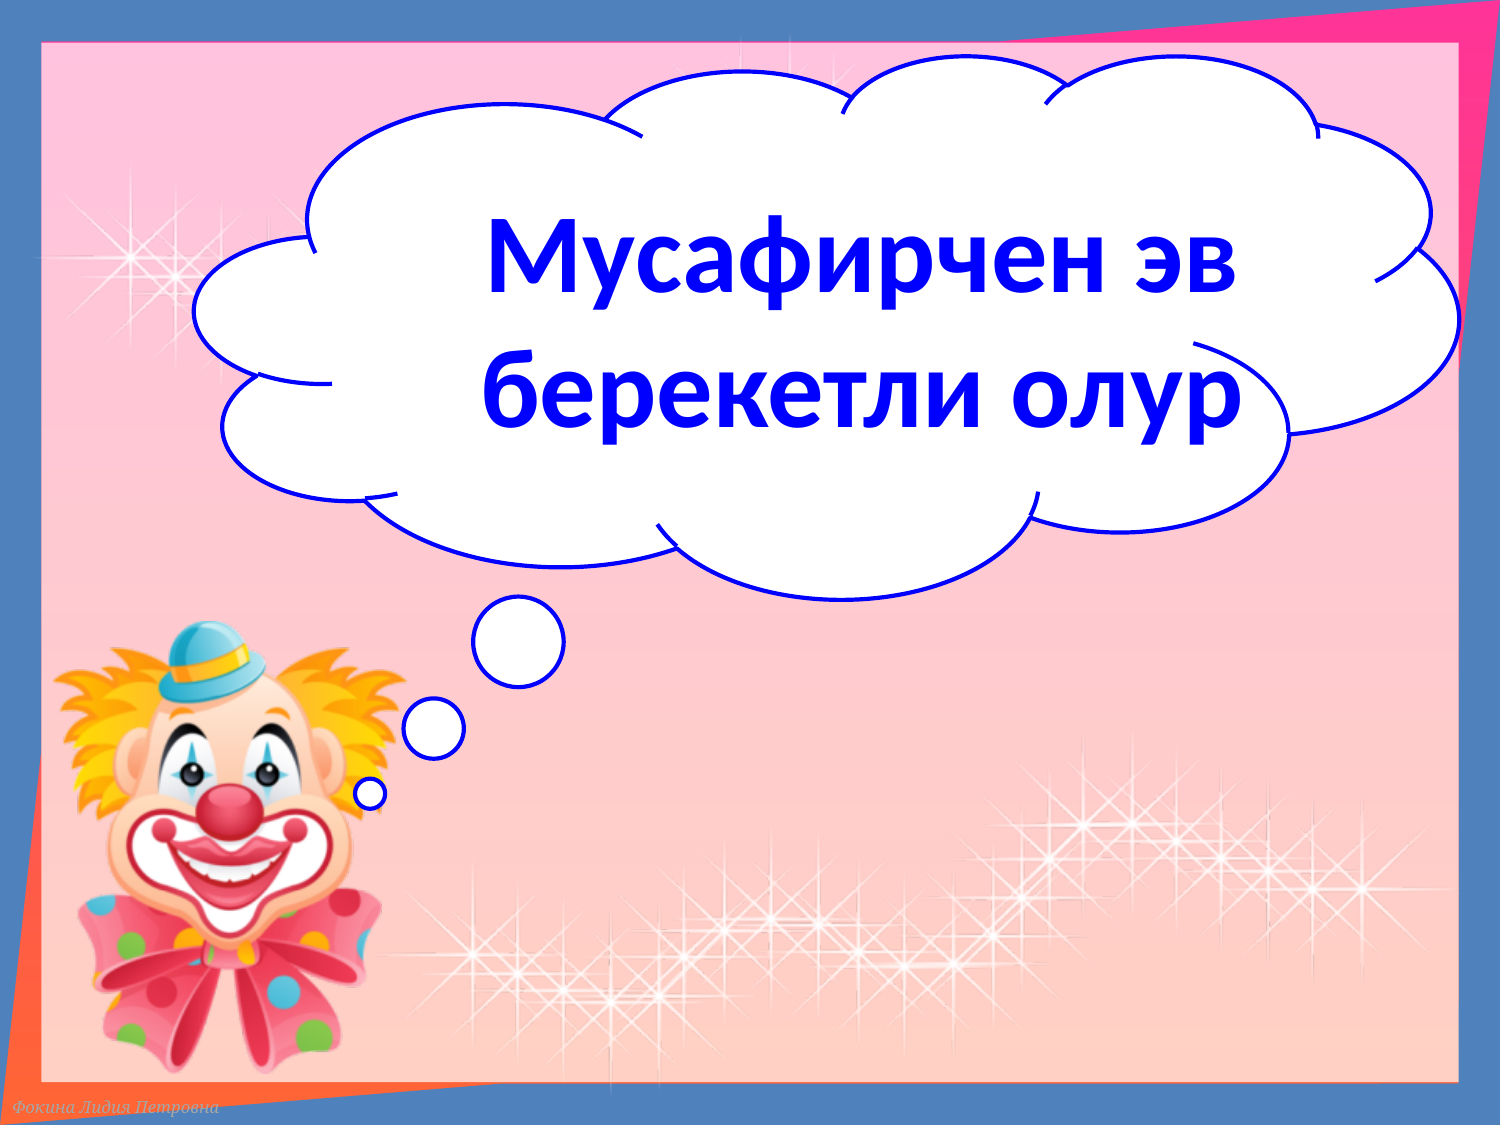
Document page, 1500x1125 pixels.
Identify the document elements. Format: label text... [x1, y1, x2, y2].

text_box [191, 54, 1462, 602]
text_box [352, 776, 388, 811]
text_box [471, 594, 566, 690]
text_box [401, 696, 466, 761]
picture [53, 621, 1459, 1097]
text_box Мусафирчен эв берекетли олур [360, 172, 1365, 458]
picture [31, 31, 1116, 400]
